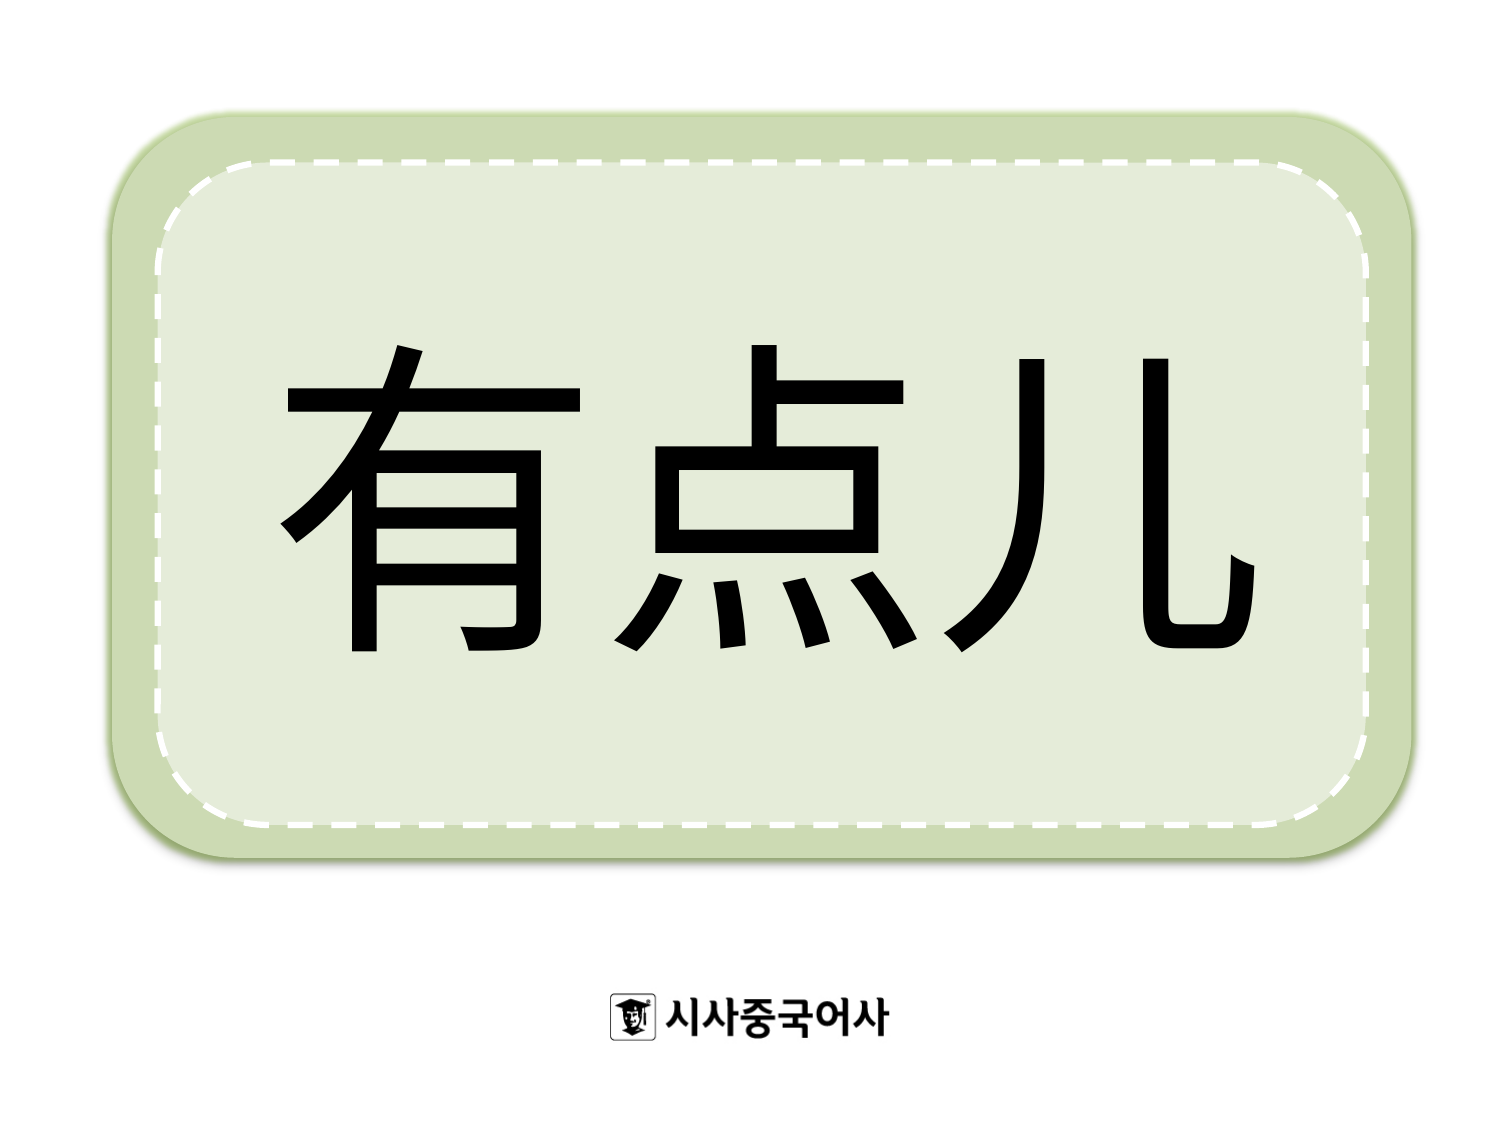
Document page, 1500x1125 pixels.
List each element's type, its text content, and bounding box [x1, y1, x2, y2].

text_box 有点儿 [162, 160, 1371, 824]
picture [602, 987, 898, 1047]
